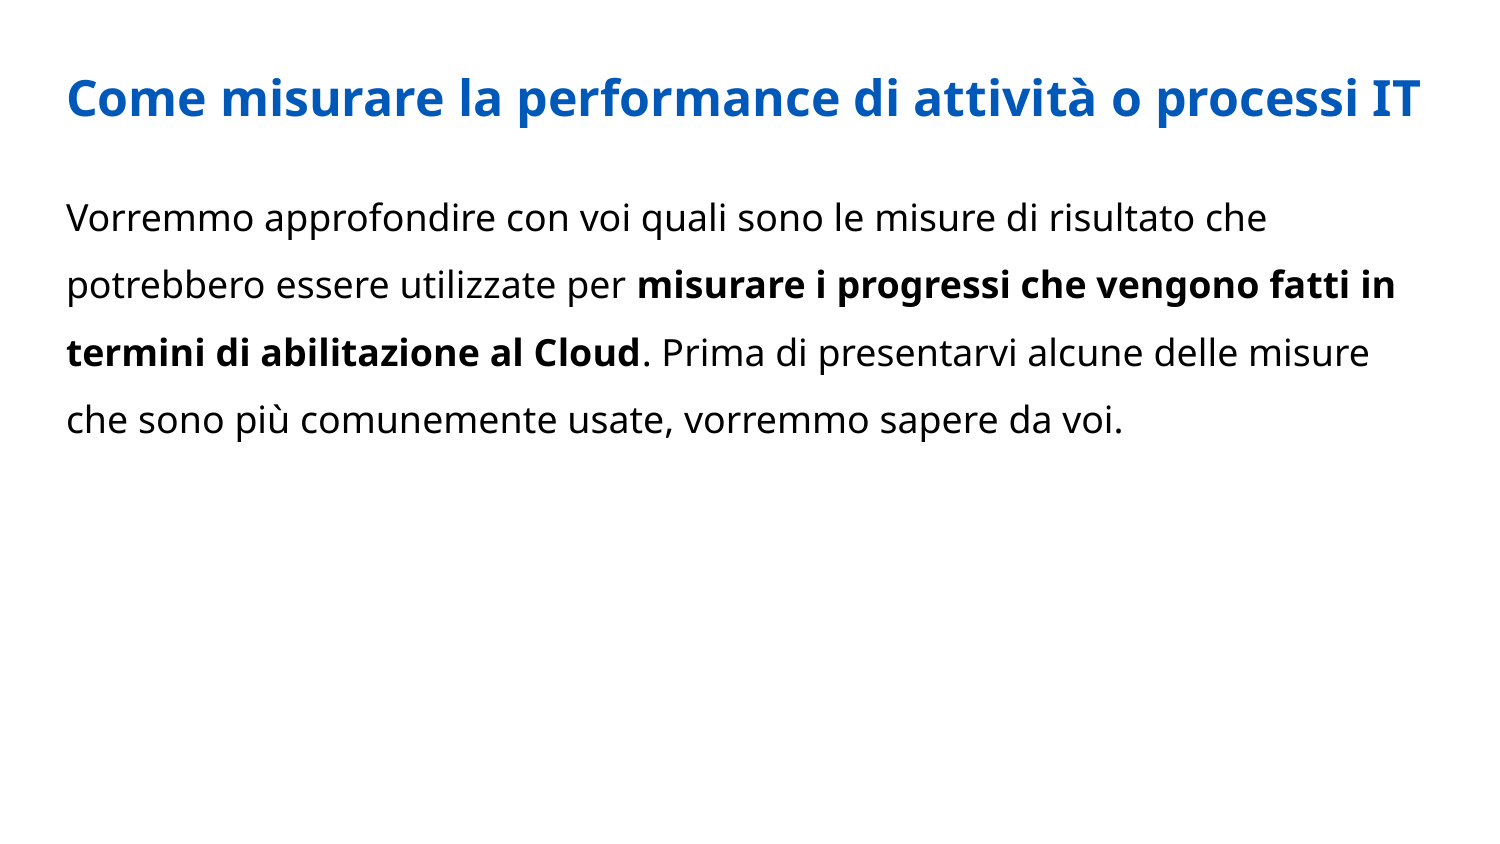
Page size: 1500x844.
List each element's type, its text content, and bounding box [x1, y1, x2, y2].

title Come misurare la performance di attività o processi IT [51, 51, 1449, 146]
text_box Vorremmo approfondire con voi quali sono le misure di risultato che potrebbero essere utilizzate per misurare i progressi che vengono fatti in termini di abilitazione al Cloud. Prima di presentarvi alcune delle misure che sono più comunemente usate, vorremmo sapere da voi. [51, 156, 1432, 797]
